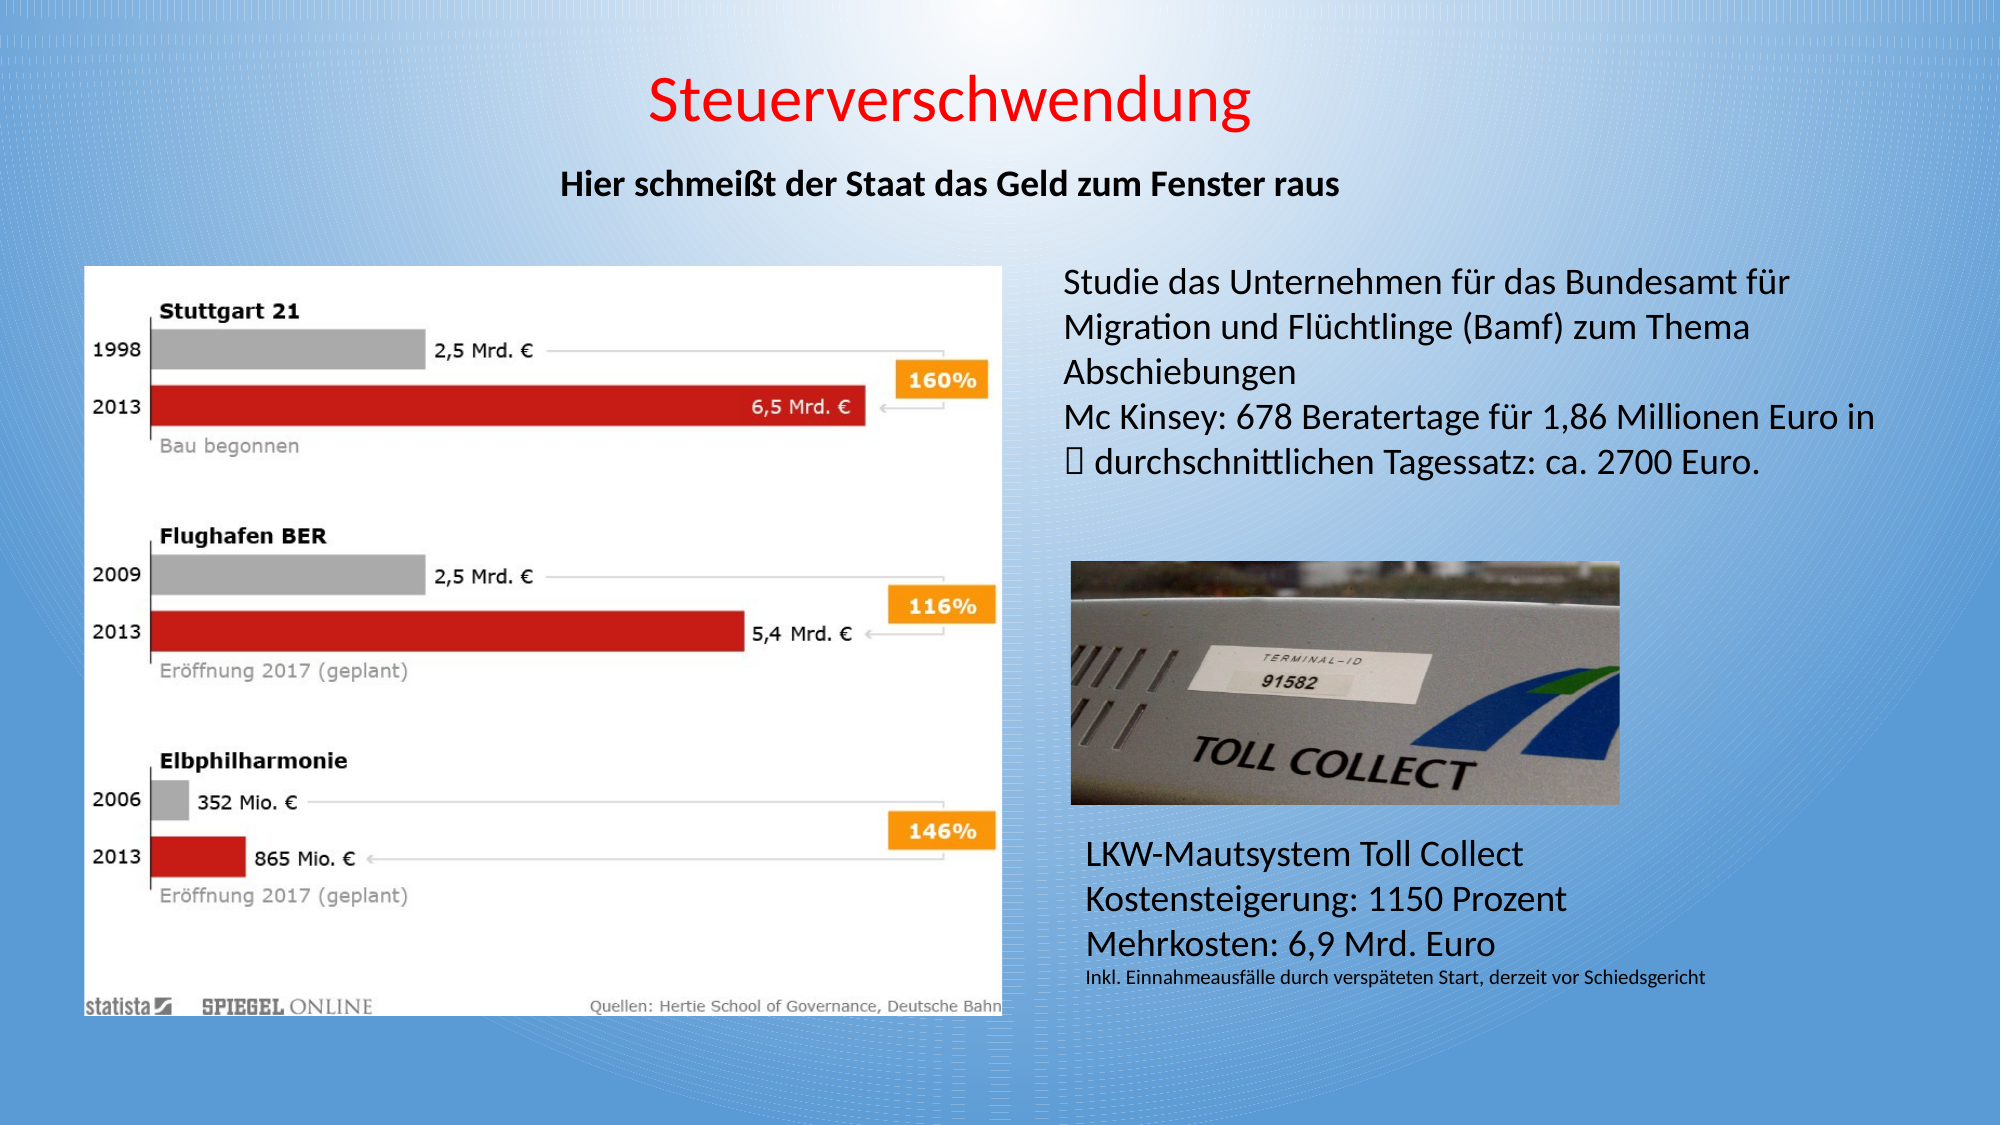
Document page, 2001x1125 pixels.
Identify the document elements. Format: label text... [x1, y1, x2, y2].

text_box Hier schmeißt der Staat das Geld zum Fenster raus [415, 152, 1486, 212]
text_box LKW-Mautsystem Toll Collect Kostensteigerung: 1150 Prozent Mehrkosten: 6,9 Mrd. Euro Inkl. Einnahmeausfälle durch verspäteten Start, derzeit vor Schiedsgericht [1070, 821, 1775, 996]
picture [84, 266, 1003, 1016]
picture [1070, 560, 1620, 805]
text_box Steuerverschwendung [281, 47, 1620, 143]
text_box Studie das Unternehmen für das Bundesamt für Migration und Flüchtlinge (Bamf) zum Thema Abschiebungen Mc Kinsey: 678 Beratertage für 1,86 Millionen Euro in  durchschnittlichen Tagessatz: ca. 2700 Euro. [1048, 249, 1960, 490]
